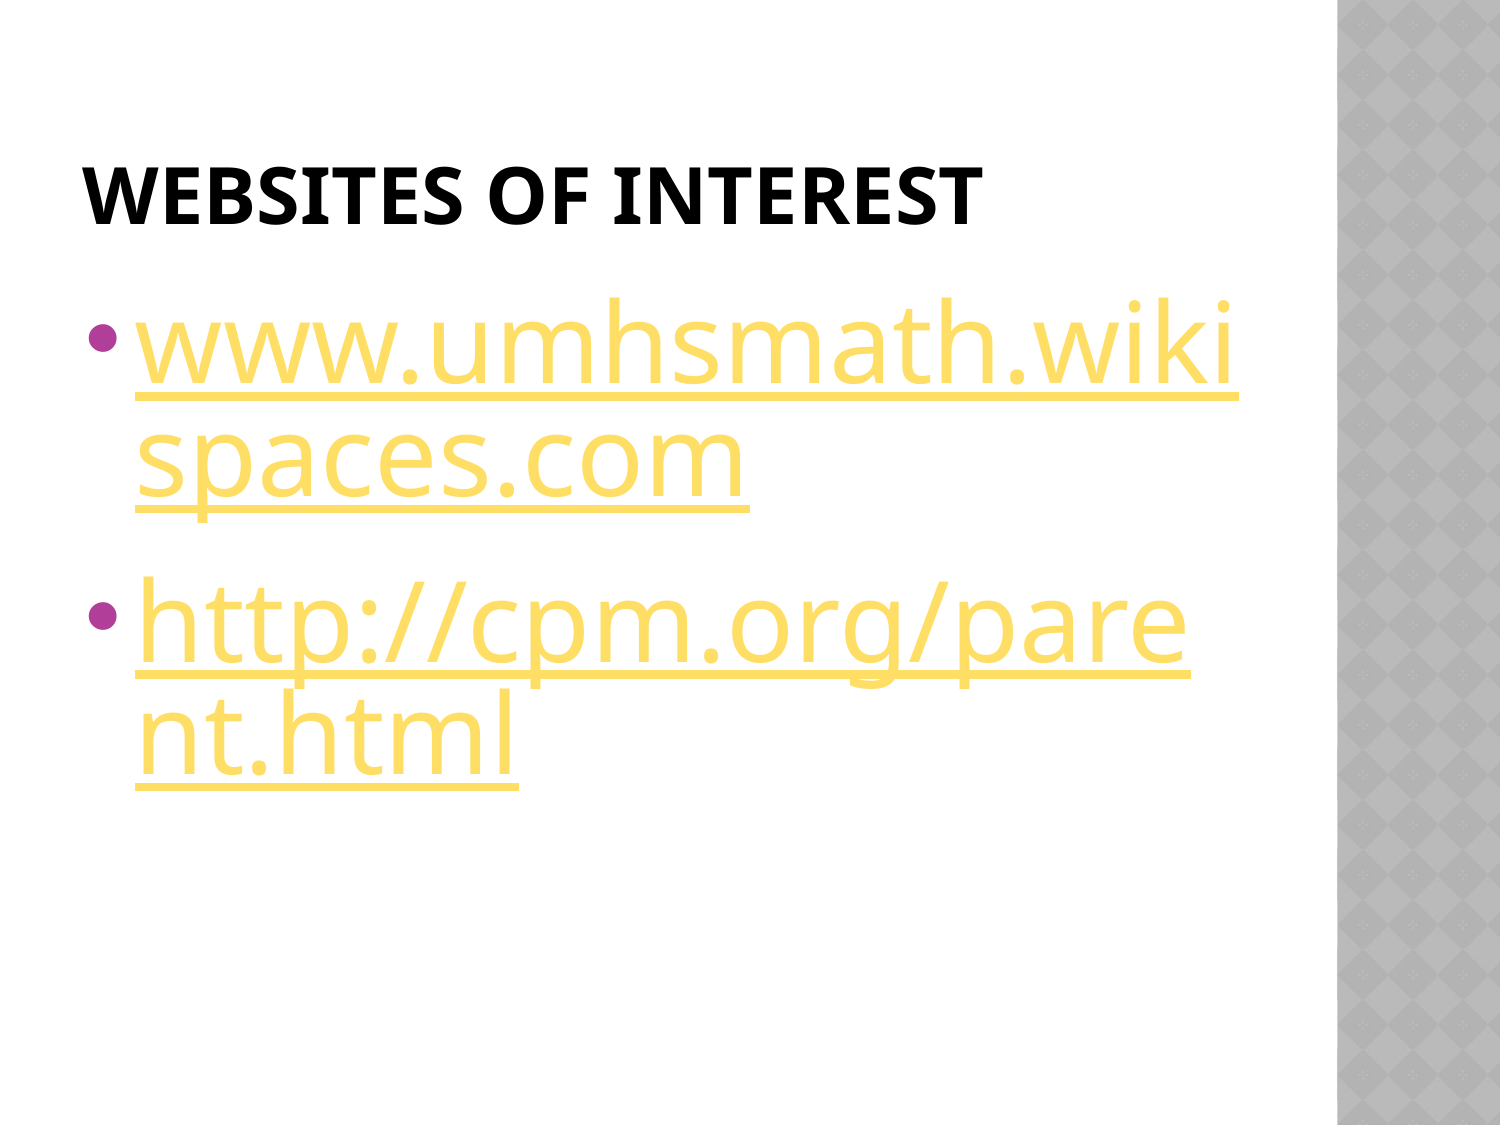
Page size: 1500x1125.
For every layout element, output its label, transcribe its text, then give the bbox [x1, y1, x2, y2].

list www.umhsmath.wikispaces.com http://cpm.org/parent.html [75, 264, 1263, 1059]
title Websites of interest [75, 52, 1263, 240]
